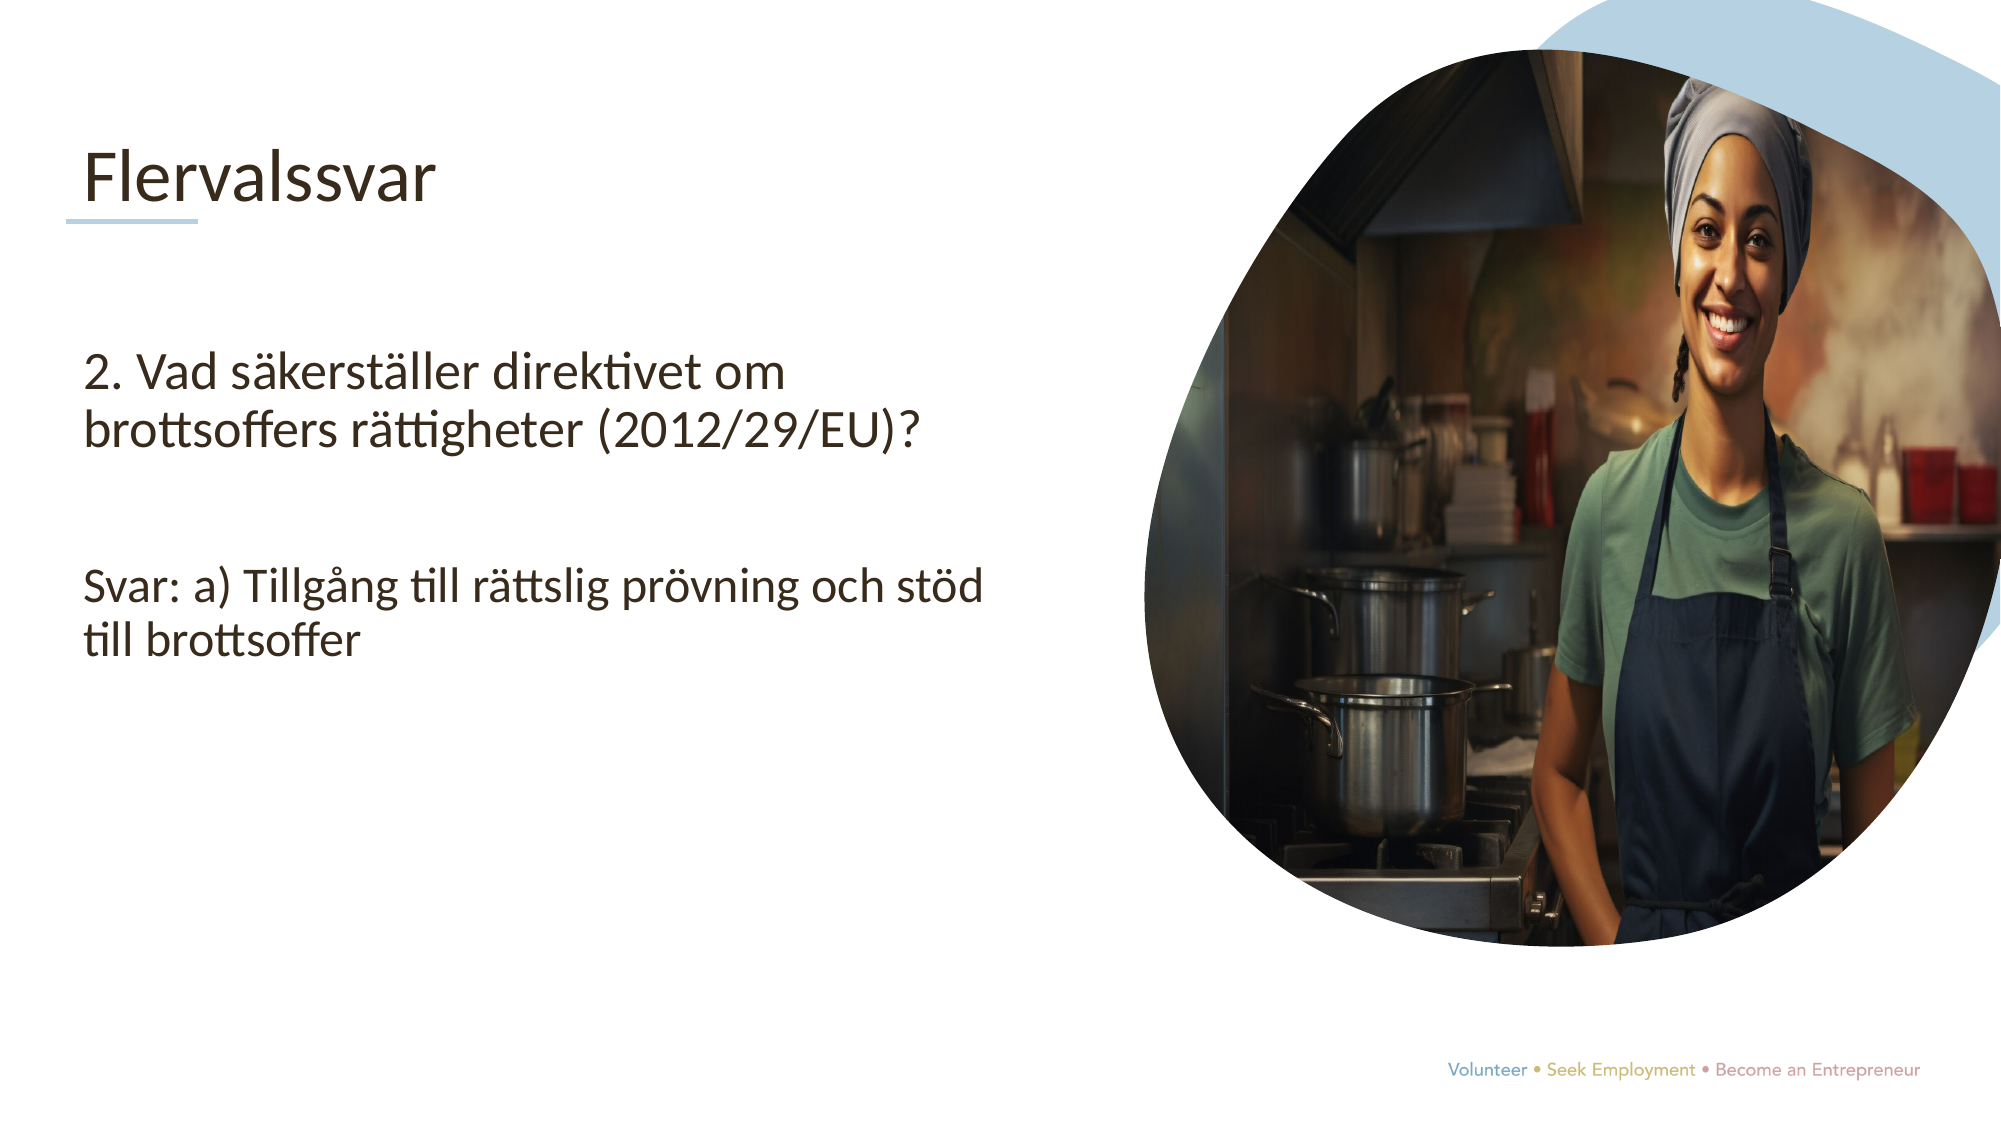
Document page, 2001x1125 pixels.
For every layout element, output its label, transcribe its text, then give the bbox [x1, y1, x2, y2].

text_box 2. Vad säkerställer direktivet om brottsoffers rättigheter (2012/29/EU)? Svar: a) Tillgång till rättslig prövning och stöd till brottsoffer [68, 335, 1035, 1125]
text_box Flervalssvar [68, 129, 903, 356]
picture [1418, 1046, 1971, 1103]
picture [1144, 49, 2001, 947]
